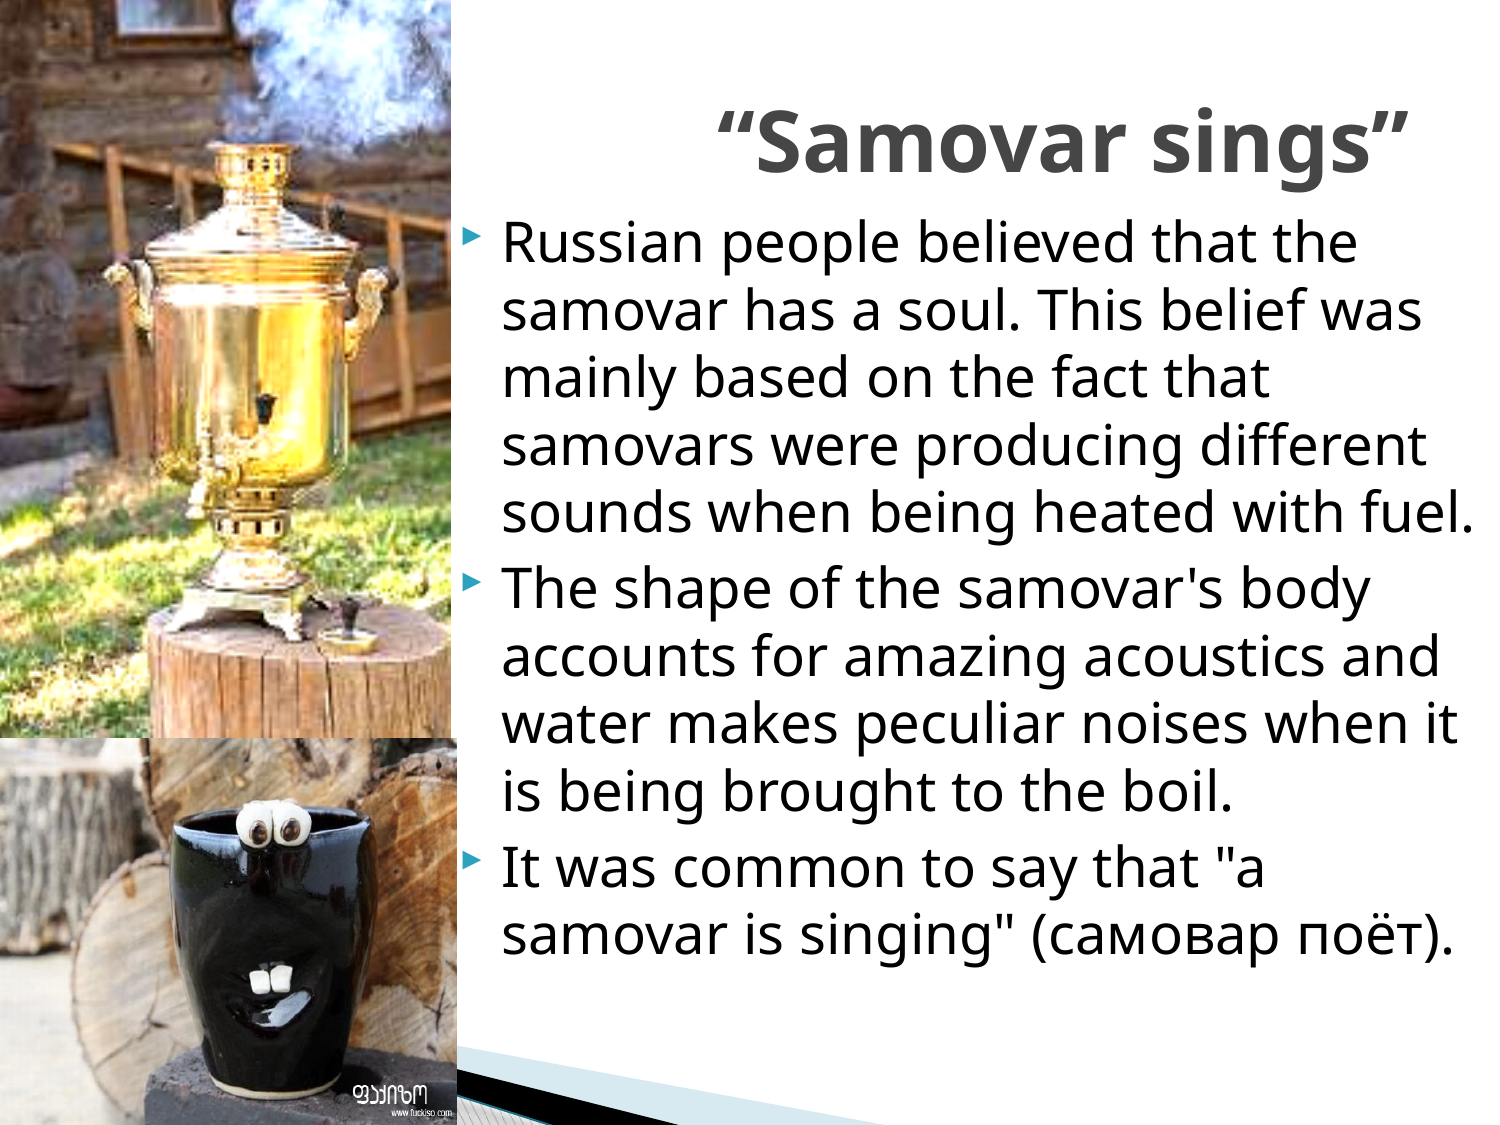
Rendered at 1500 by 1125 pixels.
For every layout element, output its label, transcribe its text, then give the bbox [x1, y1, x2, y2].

list Russian people believed that the samovar has a soul. This belief was mainly based on the fact that samovars were producing different sounds when being heated with fuel. The shape of the samovar's body accounts for amazing acoustics and water makes peculiar noises when it is being brought to the boil. It was common to say that "a samovar is singing" (самовар поёт). [458, 199, 1500, 1125]
picture [0, 0, 458, 1125]
title “Samovar sings” [458, 45, 1425, 233]
